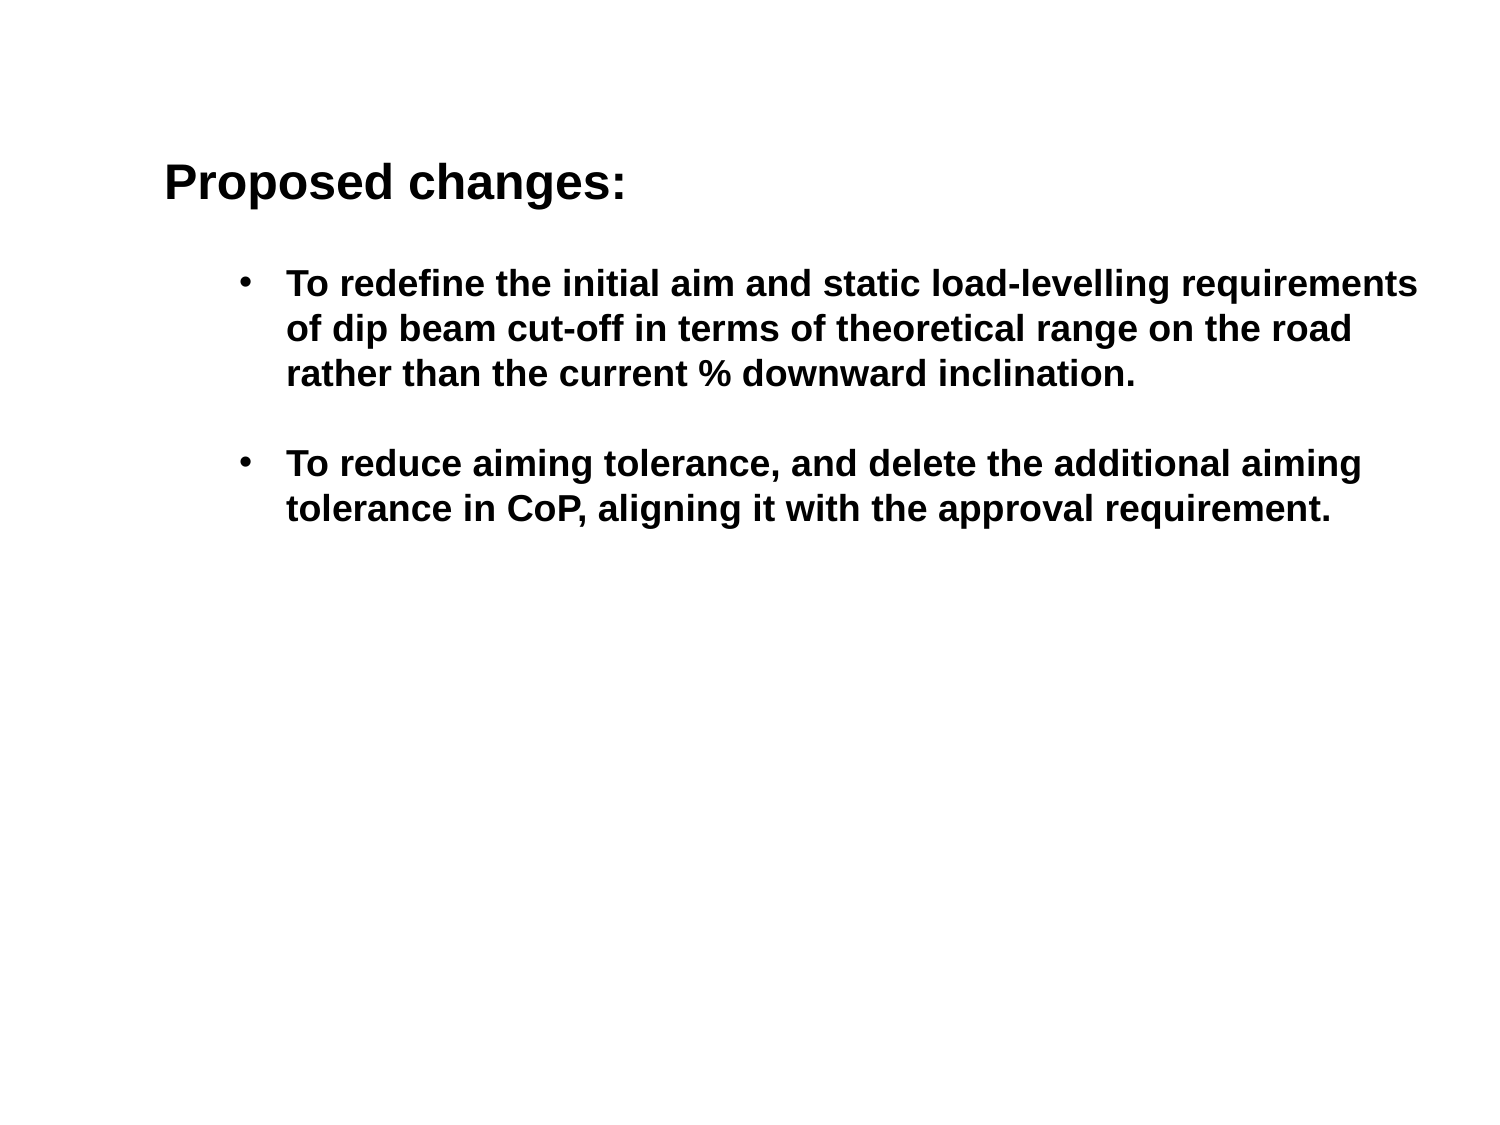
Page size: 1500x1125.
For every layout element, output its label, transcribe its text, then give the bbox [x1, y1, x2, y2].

text_box Proposed changes: To redefine the initial aim and static load-levelling requirements of dip beam cut-off in terms of theoretical range on the road rather than the current % downward inclination. To reduce aiming tolerance, and delete the additional aiming tolerance in CoP, aligning it with the approval requirement. [149, 141, 1437, 582]
